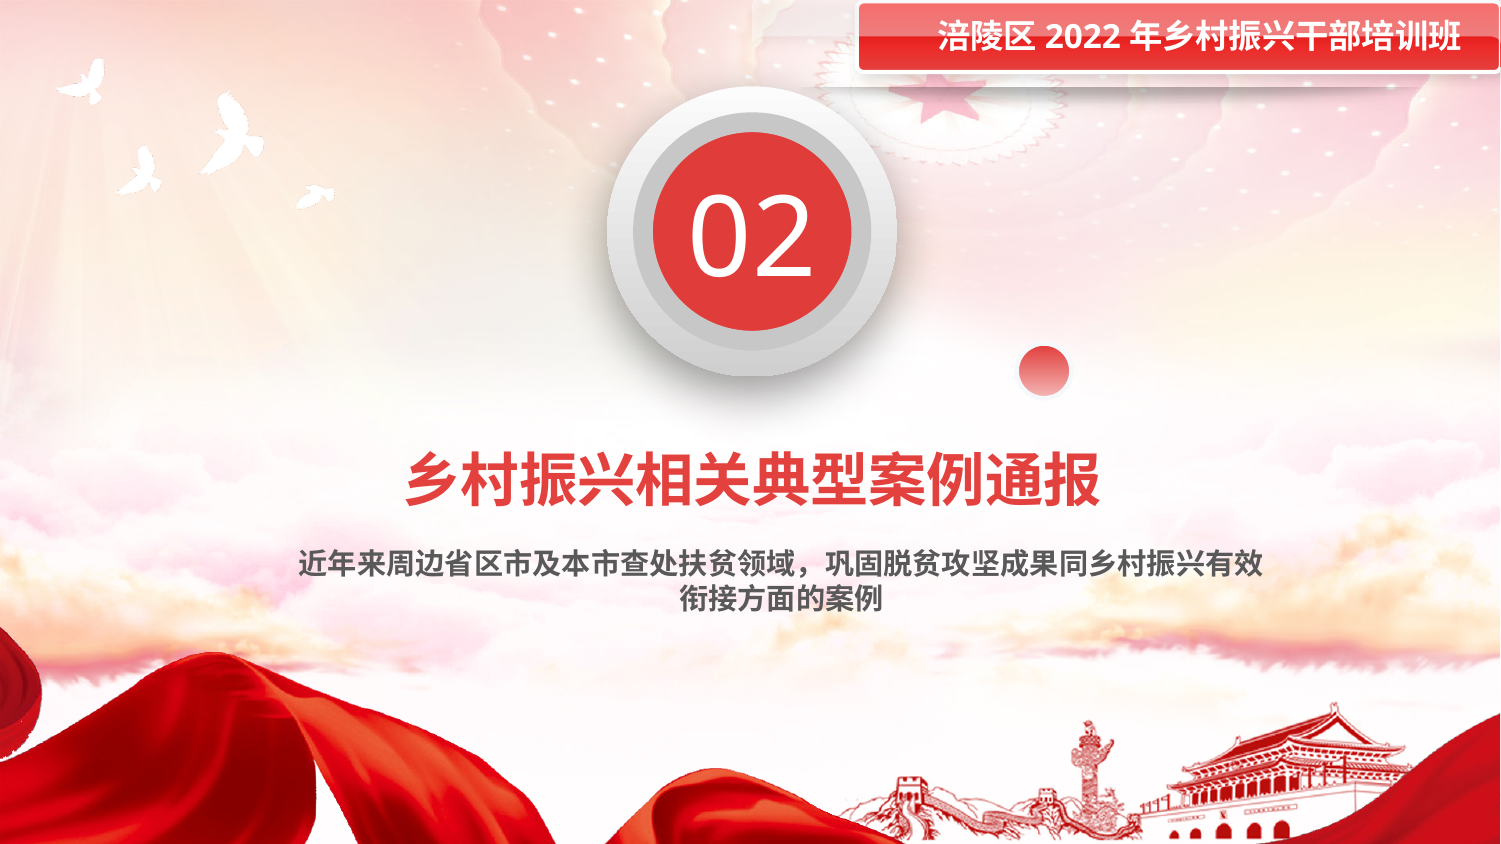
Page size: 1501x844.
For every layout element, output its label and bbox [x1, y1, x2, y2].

text_box [751, 0, 1501, 120]
picture [0, 0, 1501, 844]
text_box [596, 86, 909, 377]
